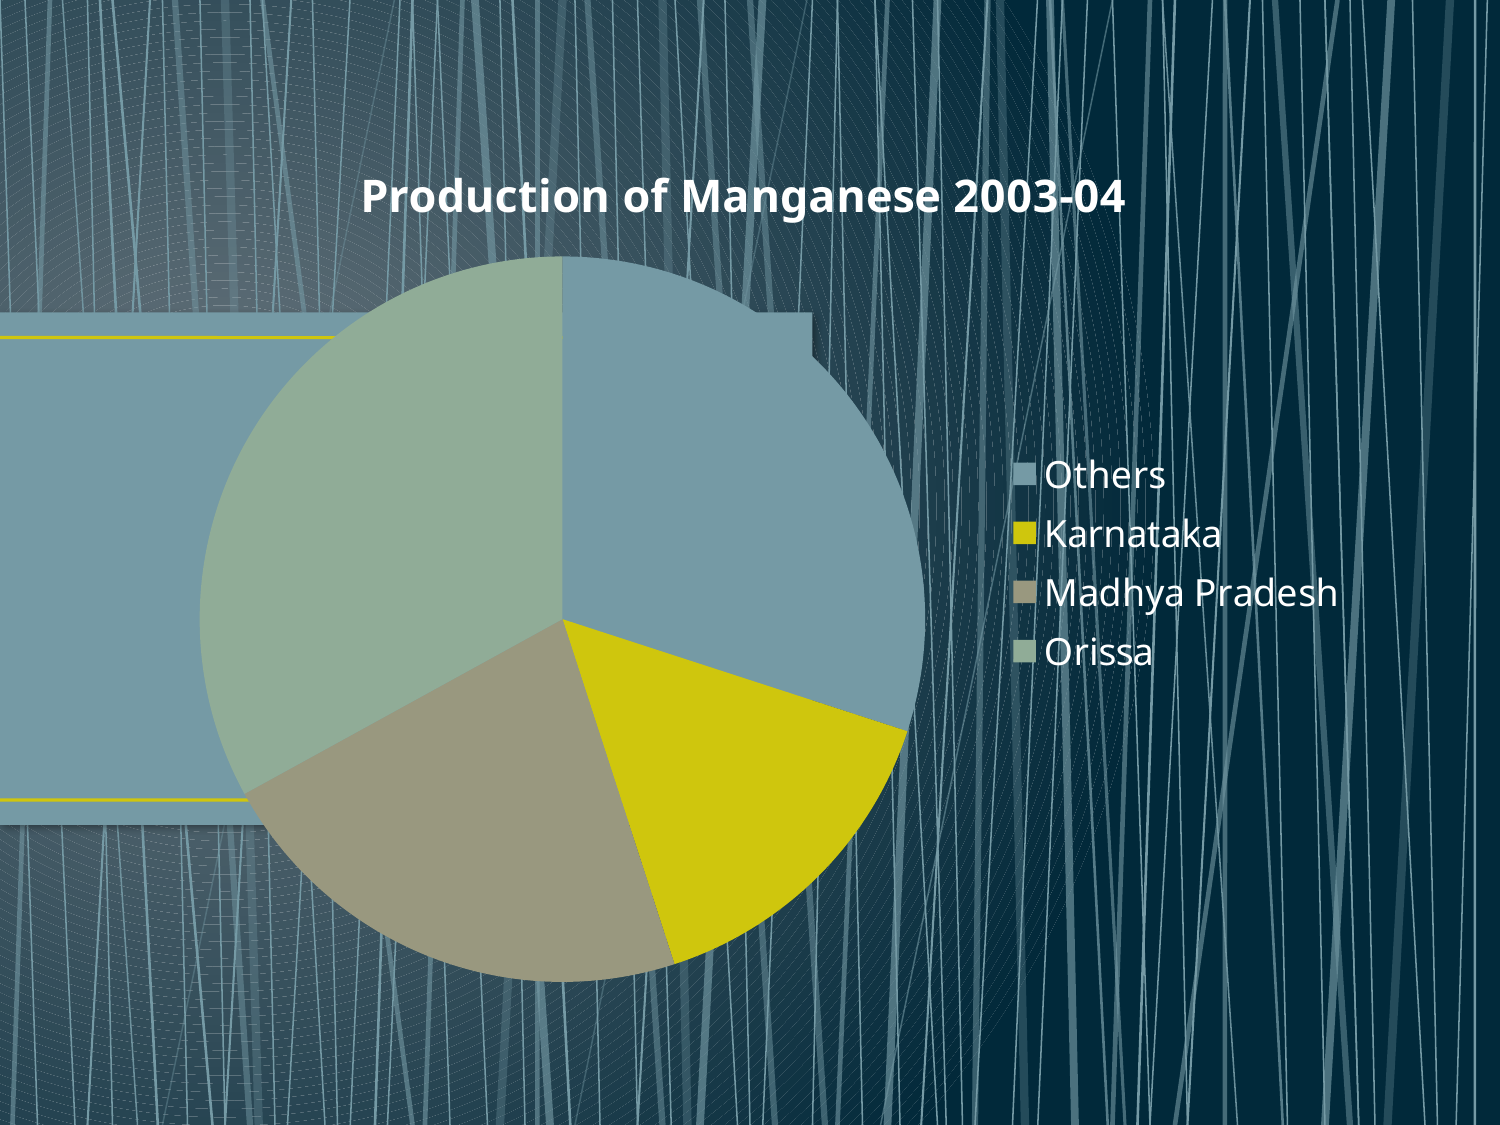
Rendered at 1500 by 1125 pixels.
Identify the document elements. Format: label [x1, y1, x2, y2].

picture [961, 1005, 973, 1015]
picture [1034, 119, 1043, 125]
chart [123, 125, 1365, 1000]
